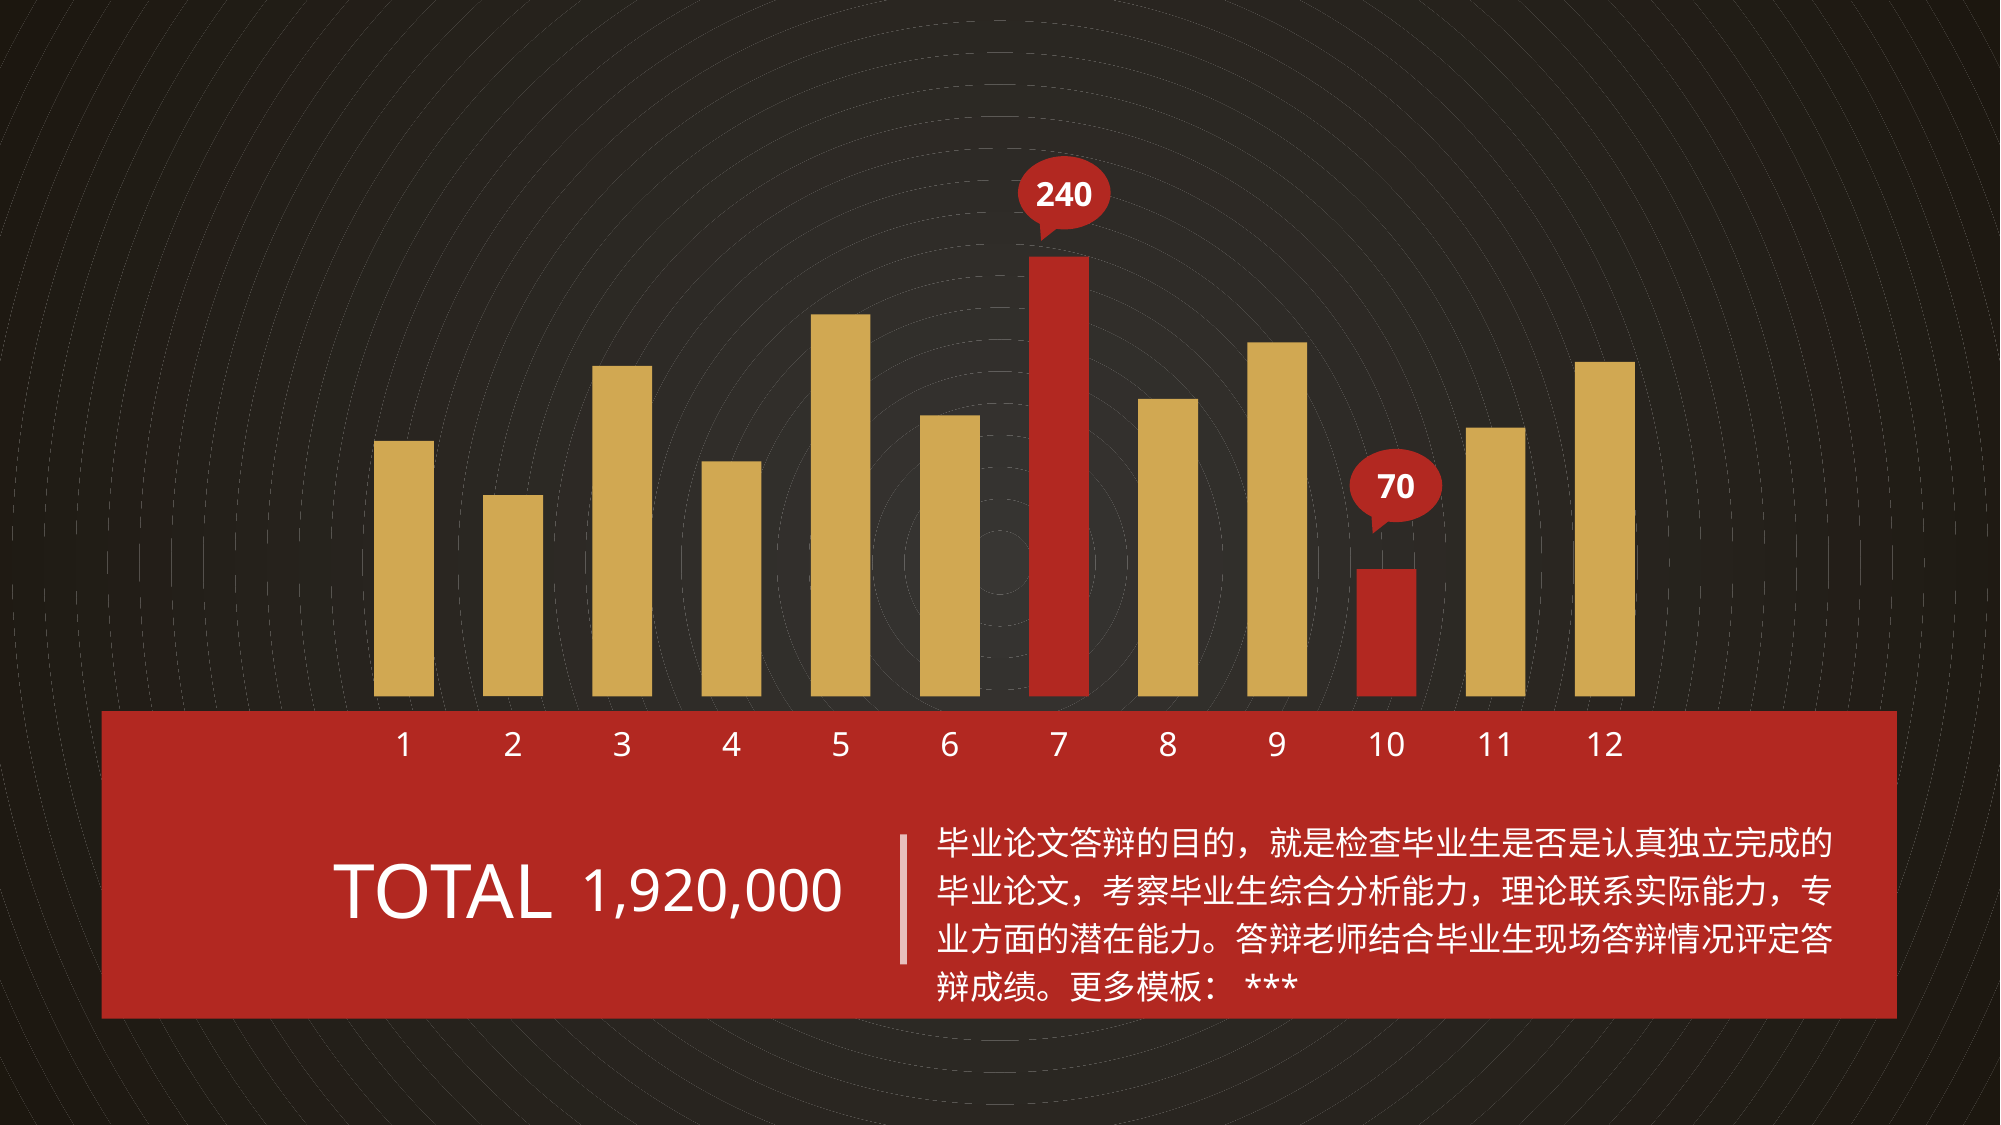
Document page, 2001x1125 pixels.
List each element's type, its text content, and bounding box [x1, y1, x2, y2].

text_box TOTAL [250, 823, 555, 954]
text_box 7 [1017, 717, 1100, 768]
text_box 毕业论文答辩的目的，就是检查毕业生是否是认真独立完成的毕业论文，考察毕业生综合分析能力，理论联系实际能力，专业方面的潜在能力。答辩老师结合毕业生现场答辩情况评定答辩成绩。更多模板：*** [936, 814, 1839, 995]
text_box 4 [690, 717, 773, 768]
text_box 240 [1016, 155, 1112, 243]
text_box [1465, 427, 1526, 697]
text_box 2 [472, 717, 555, 768]
text_box 70 [1348, 447, 1444, 536]
text_box [373, 440, 435, 697]
text_box 6 [908, 717, 991, 768]
text_box 3 [581, 717, 664, 768]
text_box 10 [1345, 717, 1428, 768]
text_box [101, 710, 1898, 1020]
text_box 9 [1236, 717, 1319, 768]
text_box 12 [1563, 717, 1646, 768]
text_box [1246, 341, 1308, 697]
text_box 1,920,000 [580, 823, 894, 954]
text_box [1028, 256, 1090, 697]
text_box [700, 460, 762, 697]
text_box [919, 414, 981, 697]
text_box [482, 494, 544, 697]
text_box [1137, 398, 1199, 697]
text_box 11 [1454, 717, 1537, 768]
text_box [591, 365, 653, 697]
text_box [1574, 361, 1636, 697]
text_box 1 [363, 717, 446, 768]
text_box [810, 313, 872, 697]
text_box [1356, 568, 1417, 697]
text_box 8 [1127, 717, 1210, 768]
text_box 5 [799, 717, 882, 768]
